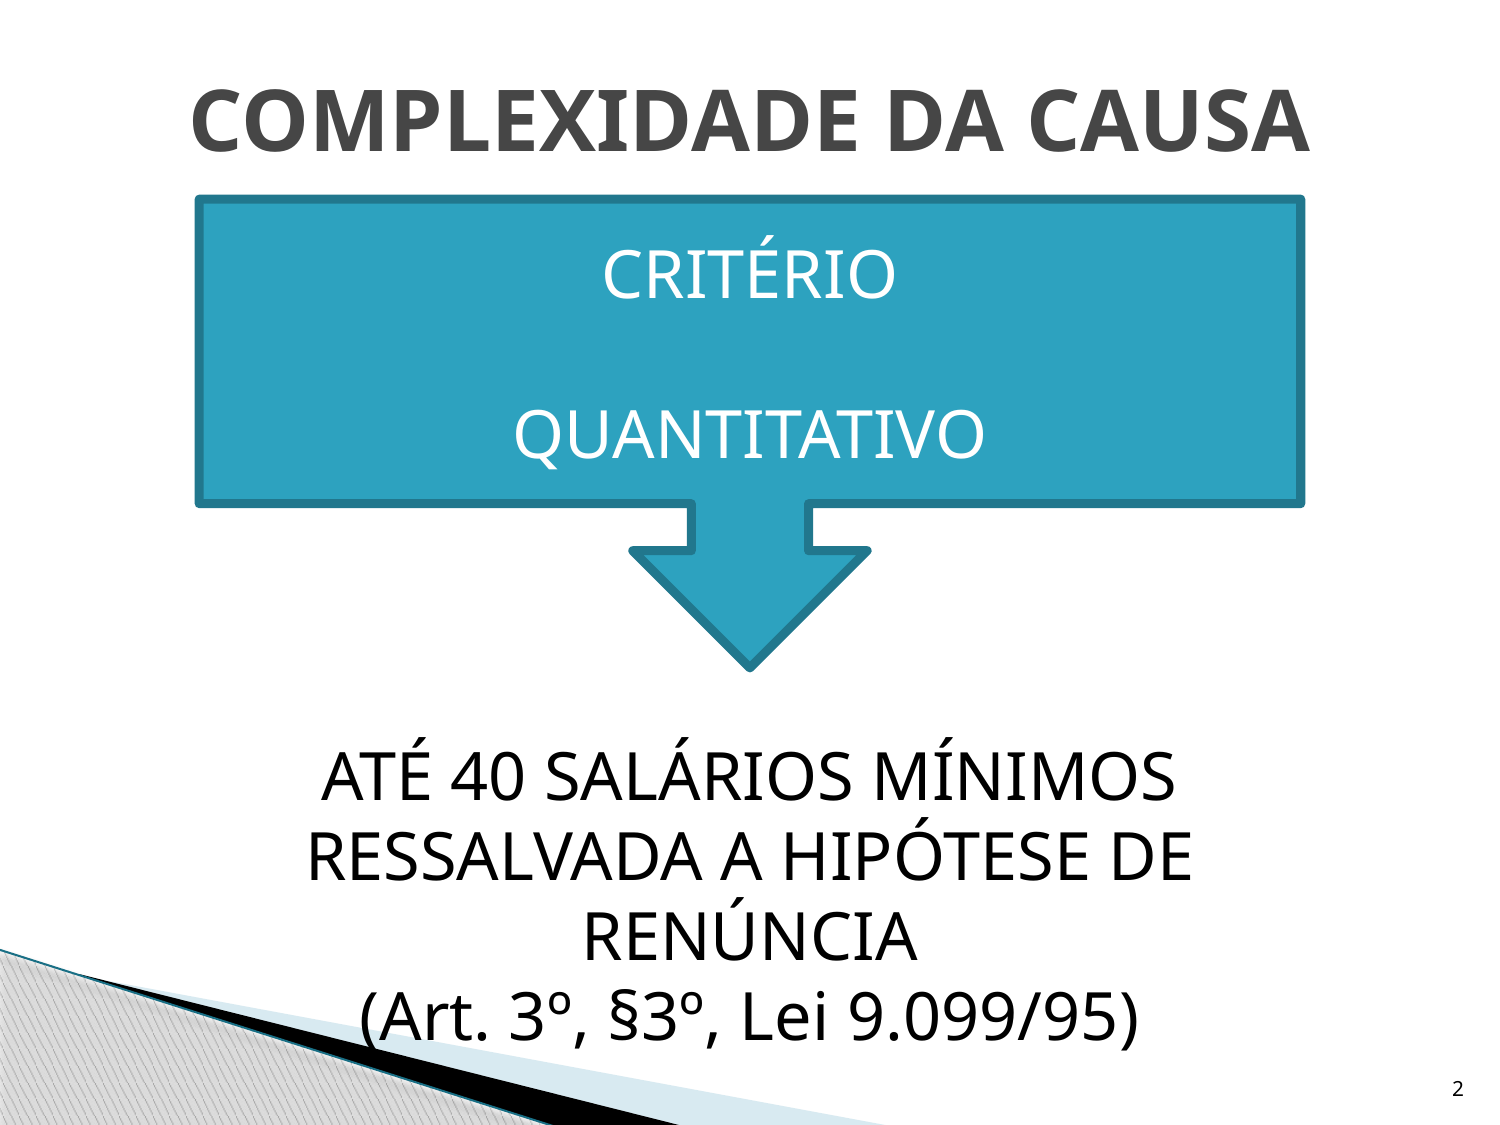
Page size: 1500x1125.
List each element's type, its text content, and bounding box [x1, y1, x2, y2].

title COMPLEXIDADE DA CAUSA [75, 0, 1425, 235]
text_box CRITÉRIO QUANTITATIVO [194, 194, 1306, 673]
slide_number 2 [1418, 1051, 1479, 1112]
text_box ATÉ 40 SALÁRIOS MÍNIMOS RESSALVADA A HIPÓTESE DE RENÚNCIA (Art. 3º, §3º, Lei 9.099/95) [199, 726, 1301, 1062]
